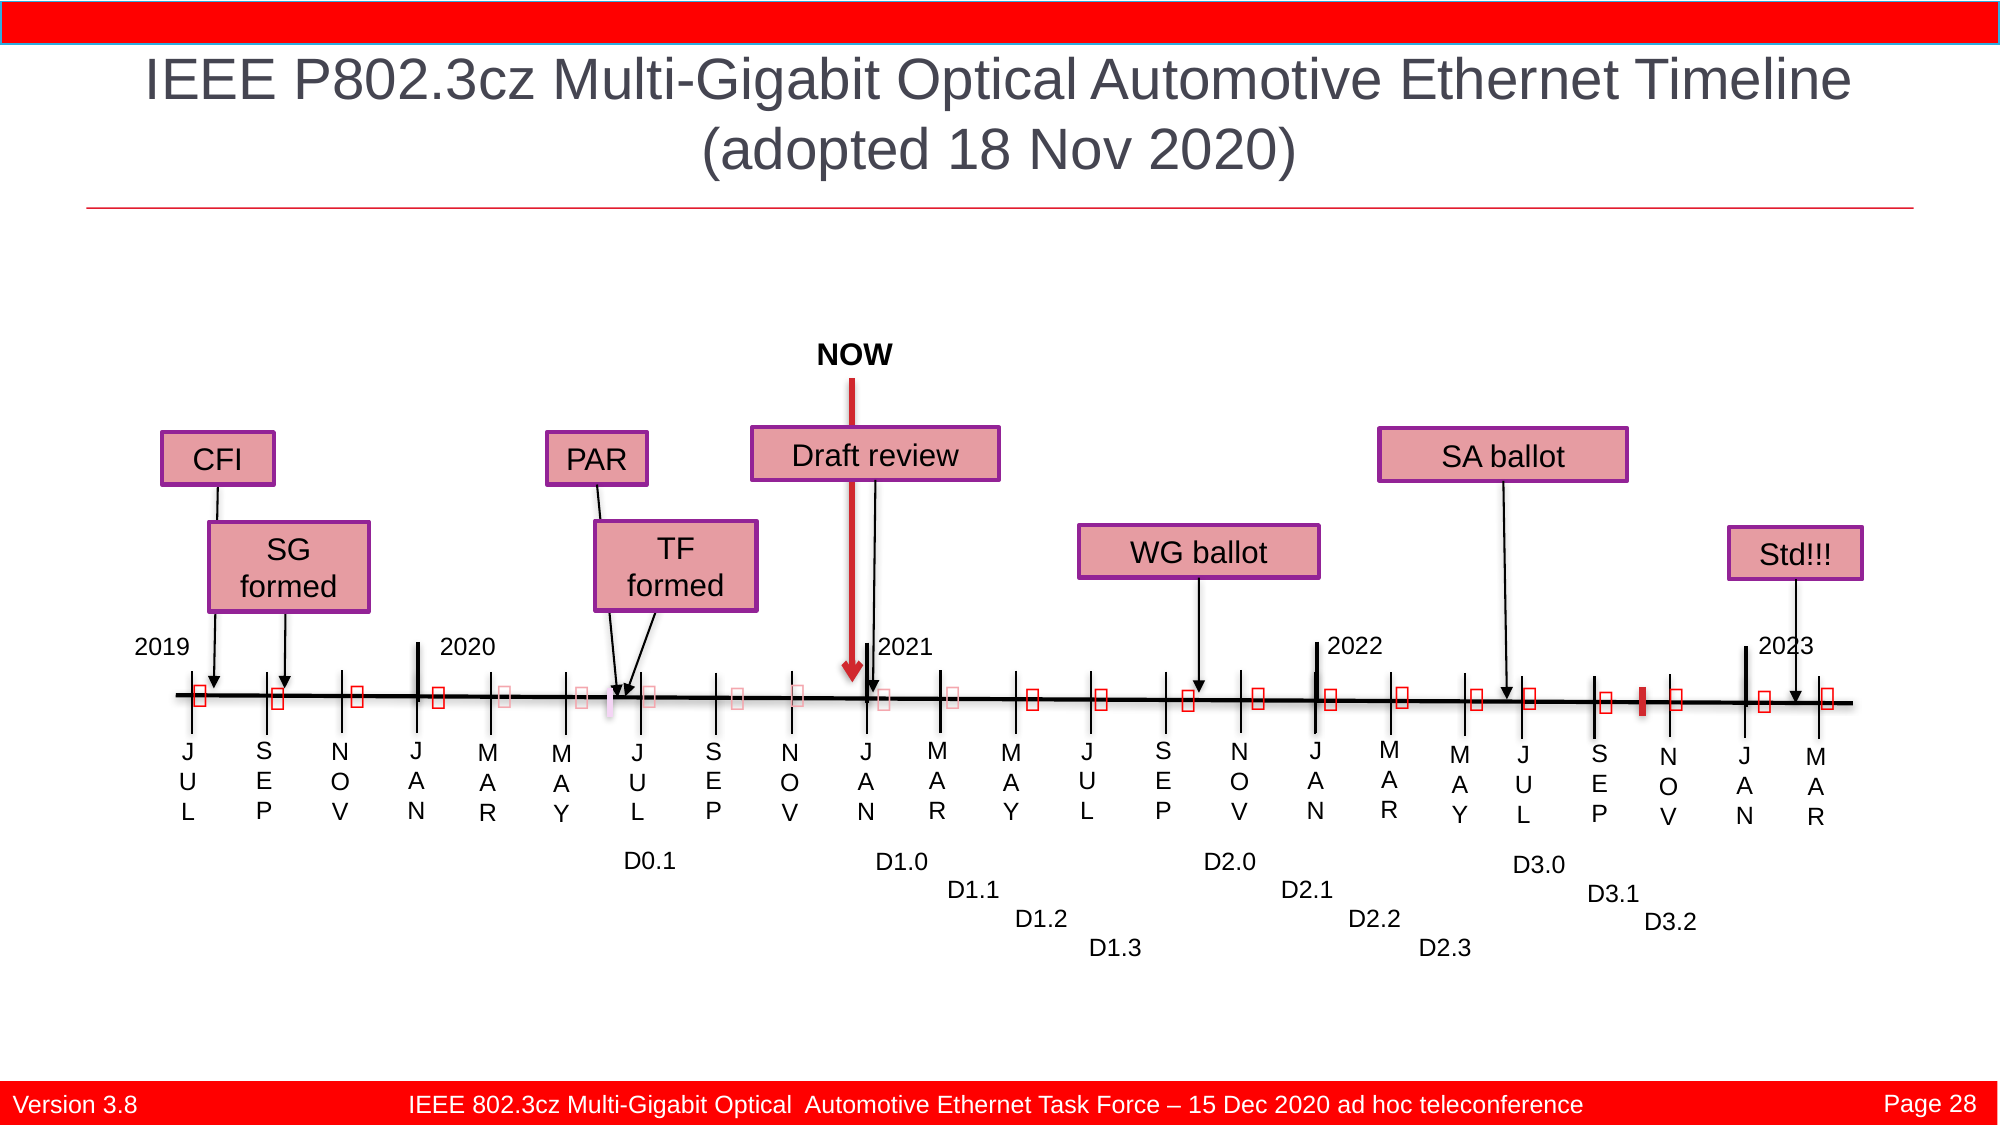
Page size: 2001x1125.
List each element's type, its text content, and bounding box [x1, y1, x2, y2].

text_box NOW [768, 326, 941, 379]
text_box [119, 427, 1901, 977]
title IEEE P802.3cz Multi-Gigabit Optical Automotive Ethernet Timeline (adopted 18 Nov 2020) [99, 66, 1901, 197]
